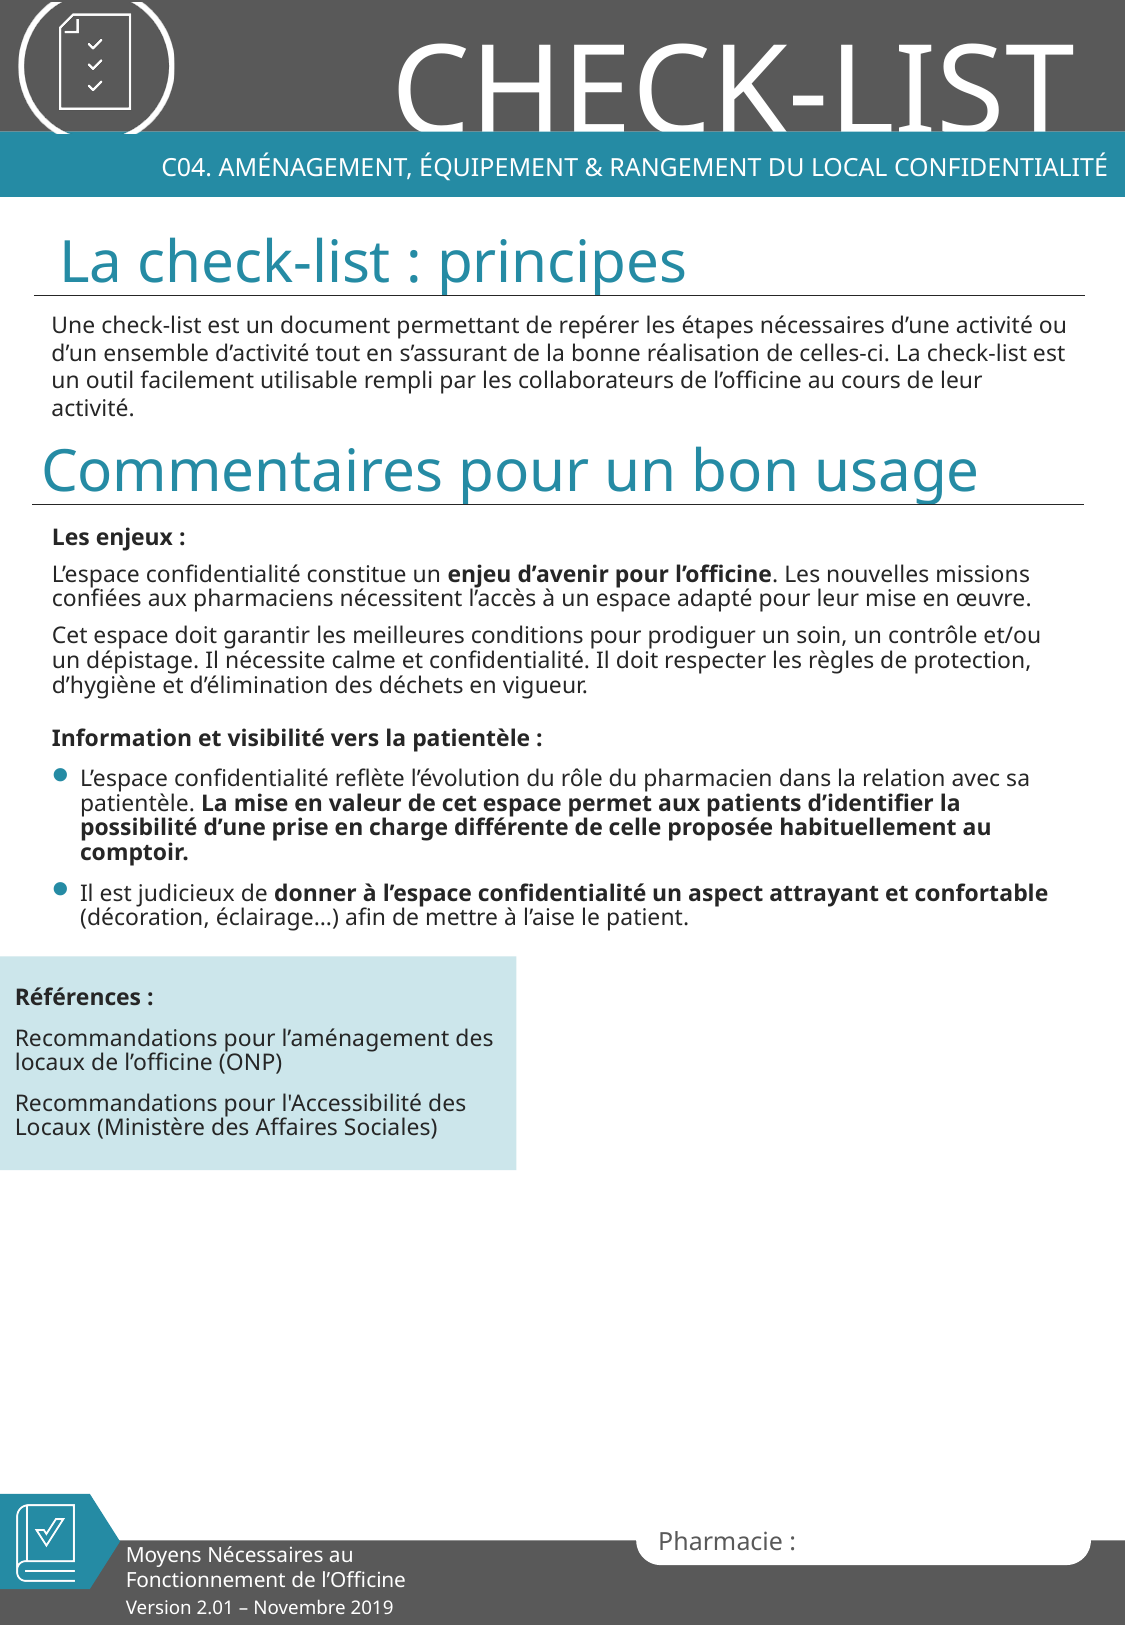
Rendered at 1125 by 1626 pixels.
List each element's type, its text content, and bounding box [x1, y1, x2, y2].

title C04. aménagement, équipement & rangement du local confidentialité [2, 147, 1125, 190]
list Les enjeux : L’espace confidentialité constitue un enjeu d’avenir pour l’officine. Les nouvelles missions confiées aux pharmaciens nécessitent l’accès à un espace adapté pour leur mise en œuvre. Cet espace doit garantir les meilleures conditions pour prodiguer un soin, un contrôle et/ou un dépistage. Il nécessite calme et confidentialité. Il doit respecter les règles de protection, d’hygiène et d’élimination des déchets en vigueur. Information et visibilité vers la patientèle : L’espace confidentialité reflète l’évolution du rôle du pharmacien dans la relation avec sa patientèle. La mise en valeur de cet espace permet aux patients d’identifier la possibilité d’une prise en charge différente de celle proposée habituellement au comptoir. Il est judicieux de donner à l’espace confidentialité un aspect attrayant et confortable (décoration, éclairage…) afin de mettre à l’aise le patient. [36, 517, 1086, 1035]
picture [18, 2, 175, 134]
picture [16, 1504, 75, 1582]
text_box Références : Recommandations pour l’aménagement des locaux de l’officine (ONP) Recommandations pour l'Accessibilité des Locaux (Ministère des Affaires Sociales) [0, 956, 517, 1171]
